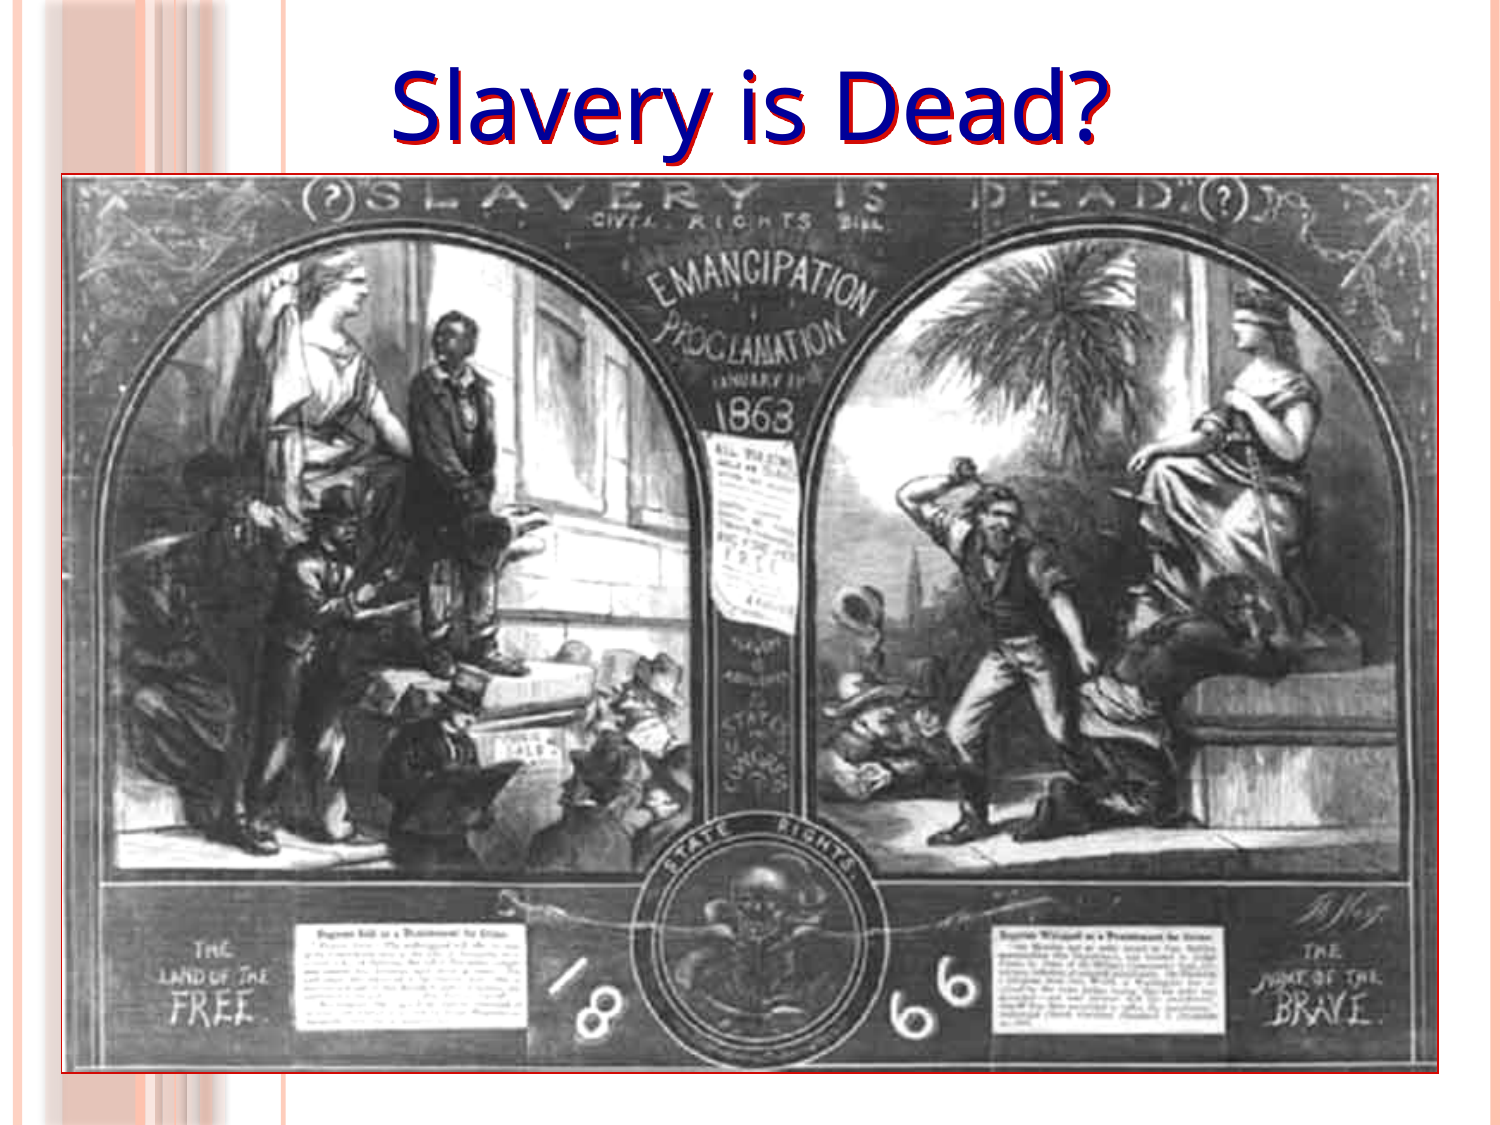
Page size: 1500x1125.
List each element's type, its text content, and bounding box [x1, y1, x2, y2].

picture [61, 174, 1438, 1073]
text_box Slavery is Dead? [62, 37, 1438, 168]
